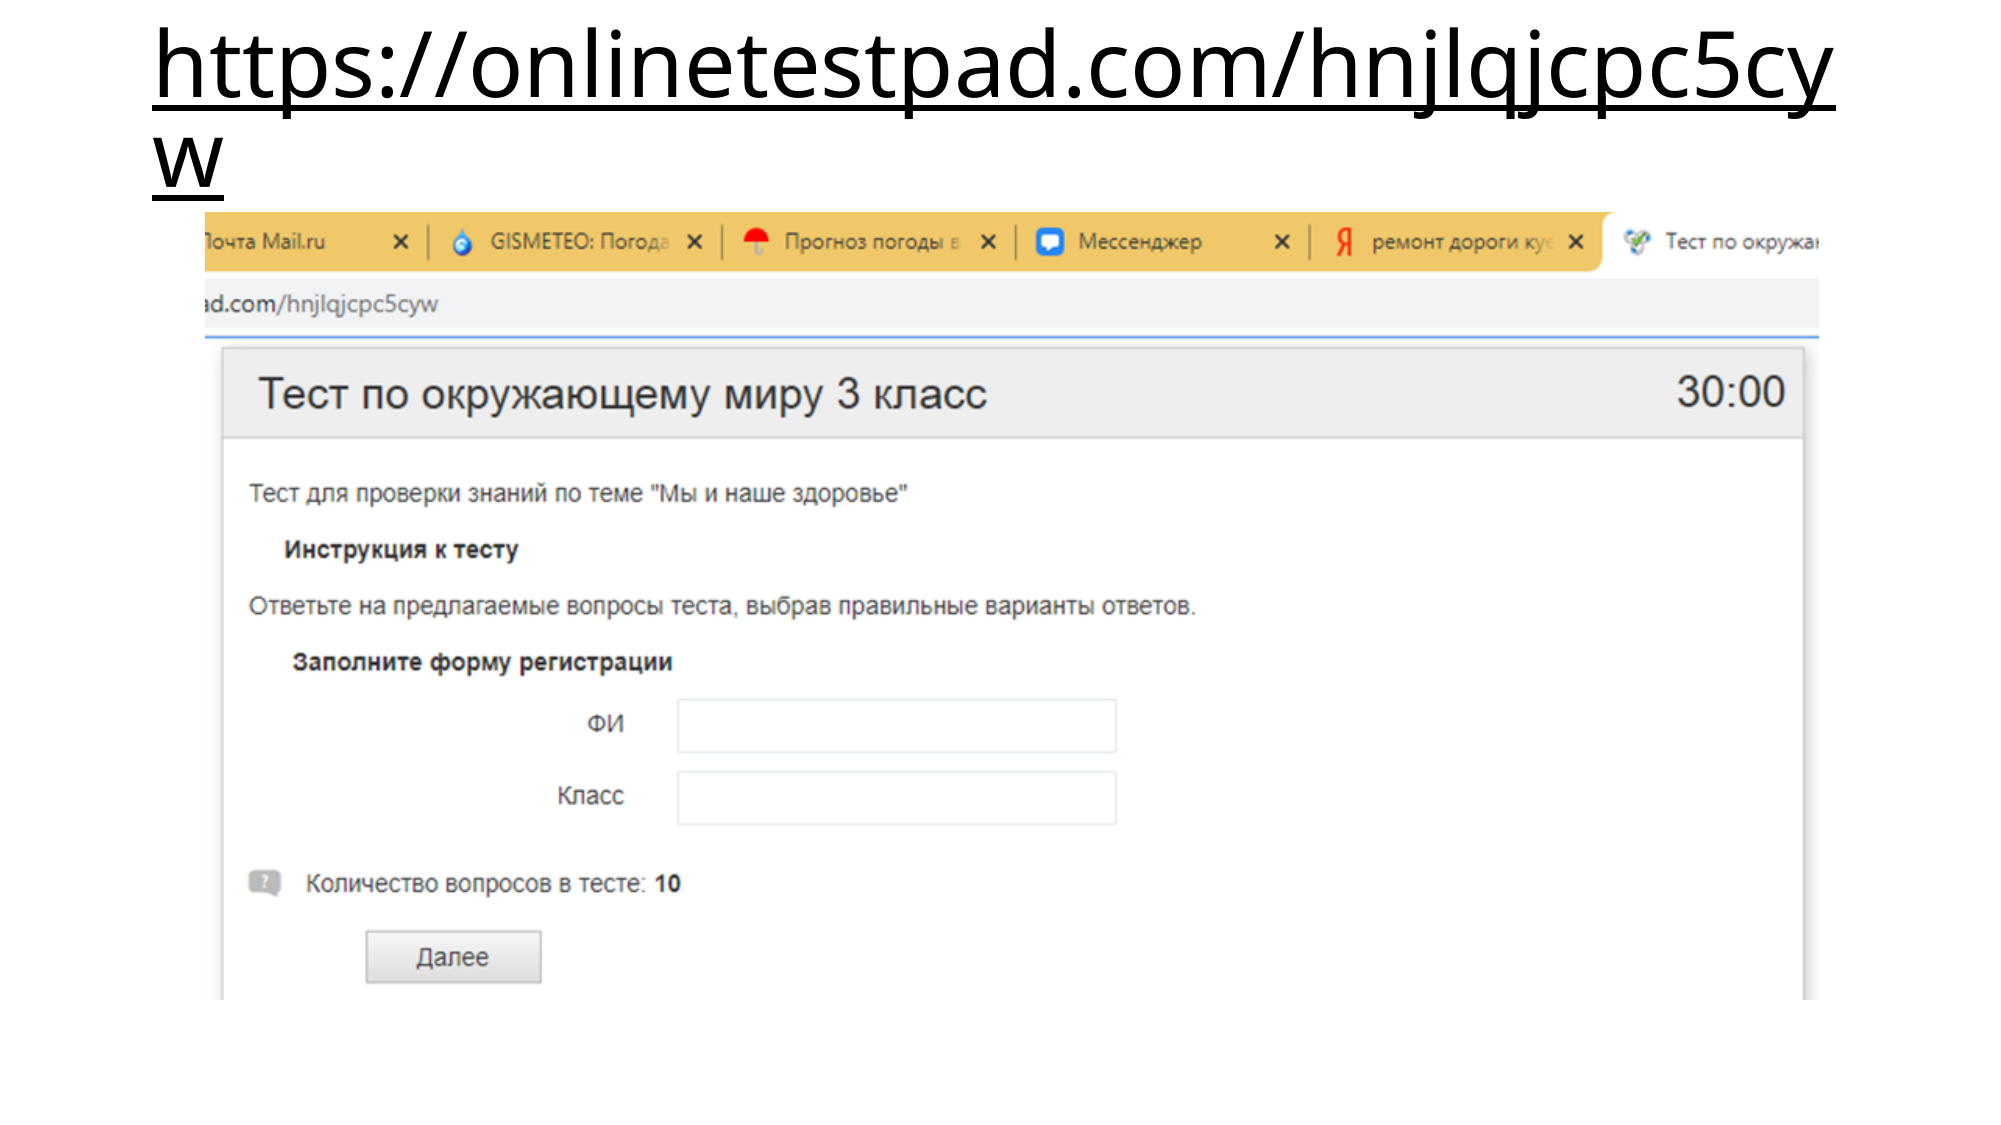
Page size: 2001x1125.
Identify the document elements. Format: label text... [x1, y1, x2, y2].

title https://onlinetestpad.com/hnjlqjcpc5cyw [137, 59, 1863, 278]
picture [204, 212, 1819, 1000]
